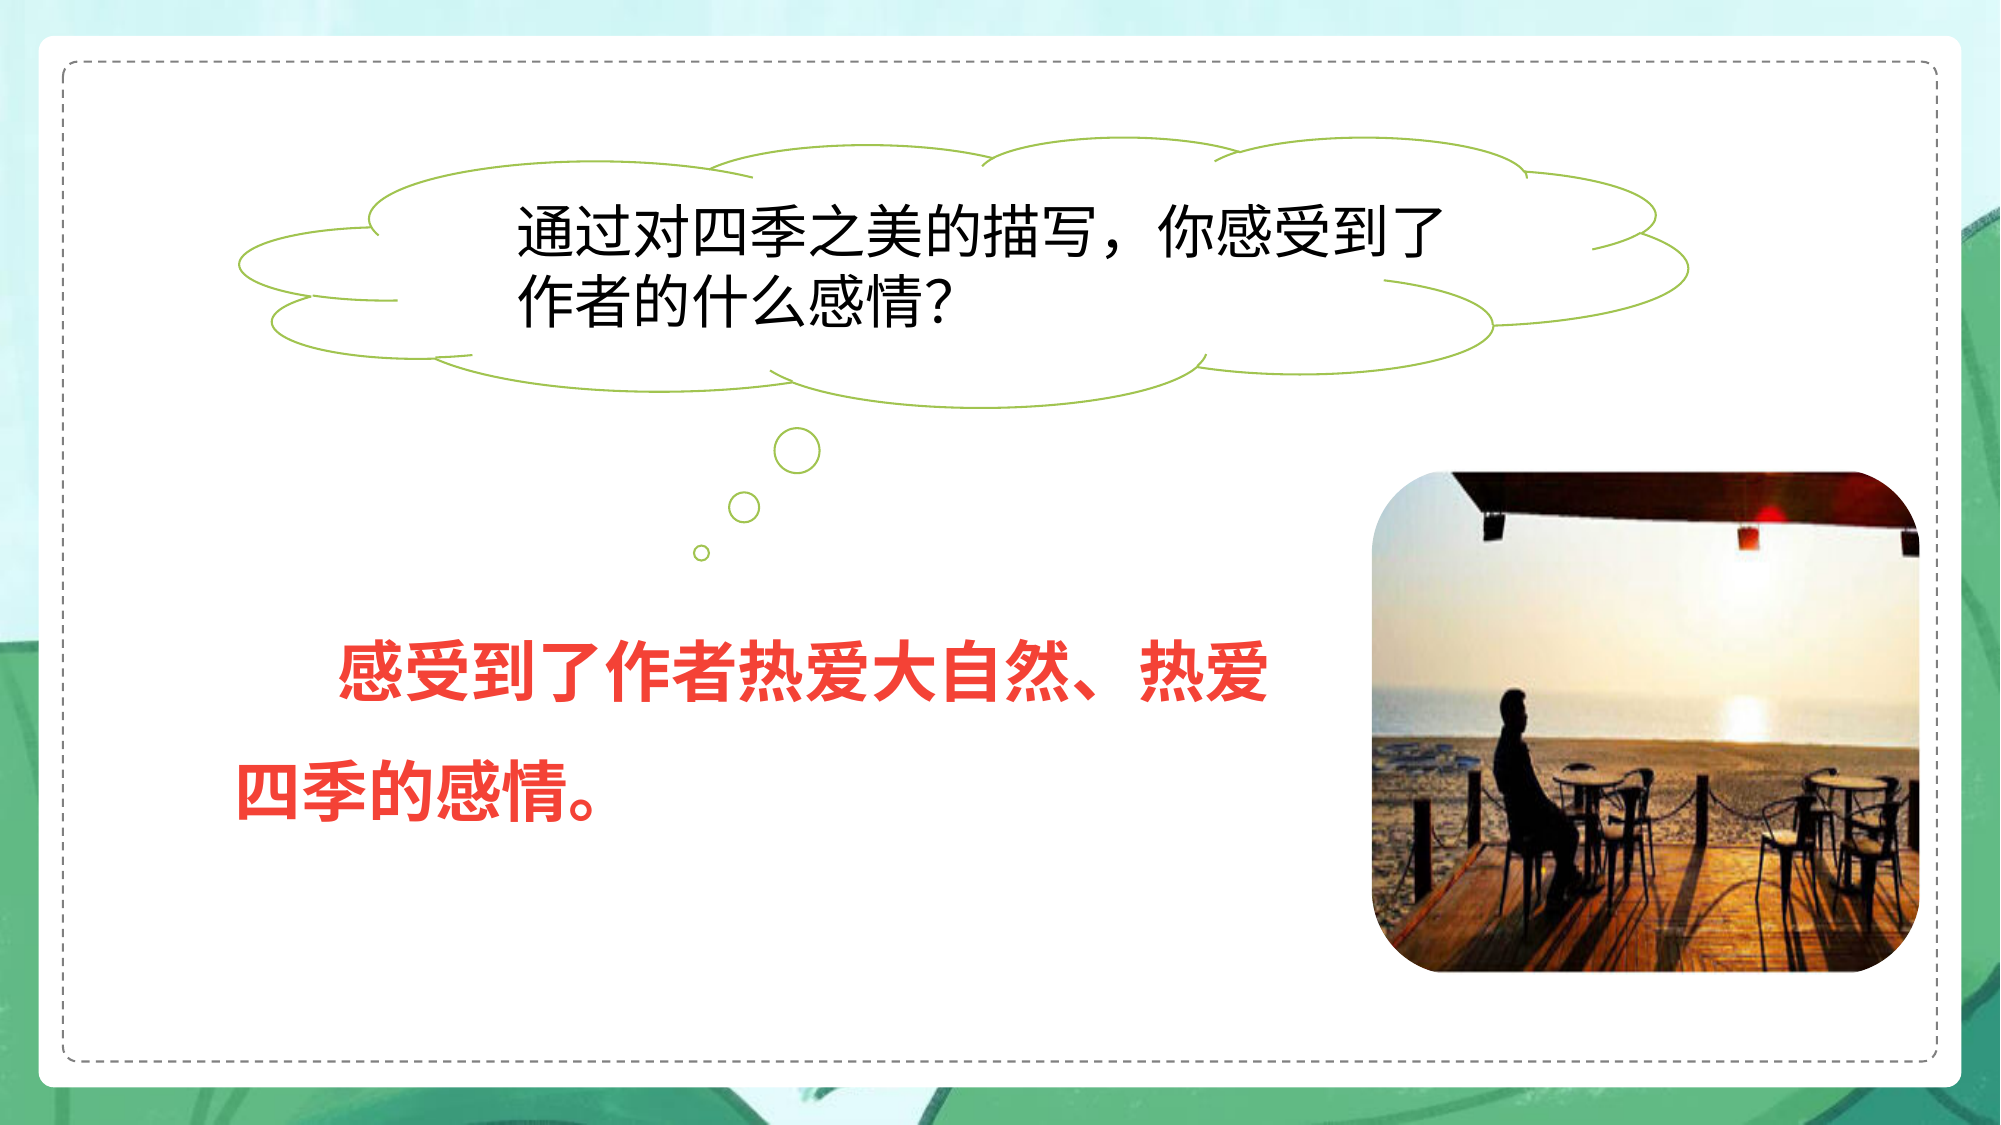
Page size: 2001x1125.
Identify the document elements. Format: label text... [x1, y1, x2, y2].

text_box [240, 136, 1688, 407]
text_box 感受到了作者热爱大自然、热爱四季的感情。 [220, 582, 1307, 942]
picture [0, 0, 2000, 1125]
